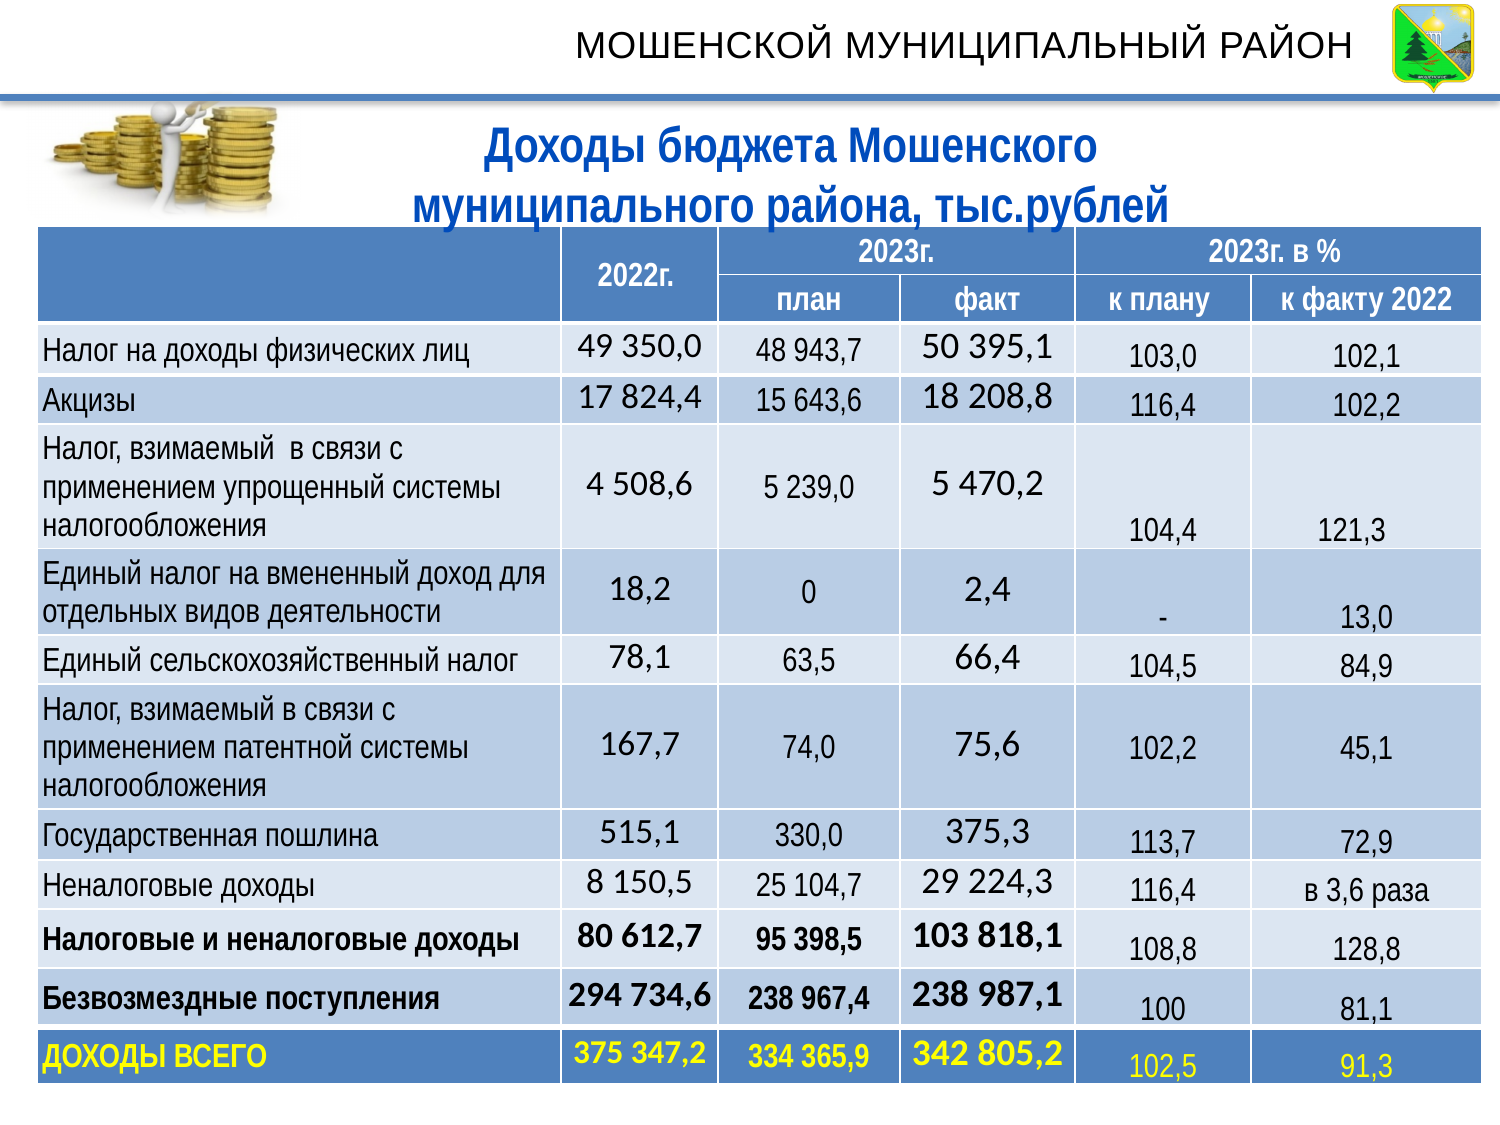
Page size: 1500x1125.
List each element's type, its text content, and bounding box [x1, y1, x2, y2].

table_cell 116,4 [1076, 377, 1250, 423]
table_cell 45,1 [1252, 685, 1481, 808]
table_cell Налоговые и неналоговые доходы [38, 910, 560, 967]
table_cell 74,0 [719, 685, 899, 808]
table_cell 5 470,2 [901, 425, 1074, 548]
table_cell 375,3 [901, 810, 1074, 859]
table_cell 49 350,0 [562, 325, 717, 373]
table_cell Акцизы [38, 377, 560, 423]
picture [24, 98, 301, 222]
table_cell Единый сельскохозяйственный налог [38, 636, 560, 683]
table_cell 104,4 [1076, 425, 1250, 548]
table_cell 18 208,8 [901, 377, 1074, 423]
table_cell 102,1 [1252, 325, 1481, 373]
table_cell ДОХОДЫ ВСЕГО [38, 1030, 560, 1083]
table_cell 66,4 [901, 636, 1074, 683]
table_cell 80 612,7 [562, 910, 717, 967]
table_cell 238 967,4 [719, 969, 899, 1024]
picture [1391, 2, 1475, 94]
table_cell 294 734,6 [562, 969, 717, 1024]
table_cell 91,3 [1252, 1030, 1481, 1083]
table_cell 104,5 [1076, 636, 1250, 683]
table_cell 121,3 [1252, 425, 1481, 548]
text_box Доходы бюджета Мошенского муниципального района, тыс.рублей [324, 154, 1258, 191]
table_cell 103,0 [1076, 325, 1250, 373]
table_cell 2,4 [901, 549, 1074, 634]
table_cell 13,0 [1252, 549, 1481, 634]
table_cell 334 365,9 [719, 1030, 899, 1083]
table_cell 128,8 [1252, 910, 1481, 967]
table_cell 515,1 [562, 810, 717, 859]
table_cell в 3,6 раза [1252, 861, 1481, 908]
table_header 2023г. [719, 227, 1074, 274]
table_cell 113,7 [1076, 810, 1250, 859]
table_cell к плану [1076, 275, 1250, 321]
table_cell 342 805,2 [901, 1030, 1074, 1083]
table_cell 81,1 [1252, 969, 1481, 1024]
table_cell 167,7 [562, 685, 717, 808]
table_cell Государственная пошлина [38, 810, 560, 859]
table_header 2022г. [562, 227, 717, 321]
table_cell Налог, взимаемый в связи с применением упрощенный системы налогообложения [38, 425, 560, 548]
table_cell 8 150,5 [562, 861, 717, 908]
table_cell 375 347,2 [562, 1030, 717, 1083]
table_cell 72,9 [1252, 810, 1481, 859]
table_cell 50 395,1 [901, 325, 1074, 373]
table_cell Единый налог на вмененный доход для отдельных видов деятельности [38, 549, 560, 634]
table_cell к факту 2022 [1252, 275, 1481, 321]
table_header [38, 227, 560, 321]
table_cell 4 508,6 [562, 425, 717, 548]
table_cell 108,8 [1076, 910, 1250, 967]
table_cell 102,5 [1076, 1030, 1250, 1083]
table_cell 48 943,7 [719, 325, 899, 373]
table_cell 63,5 [719, 636, 899, 683]
table_cell 103 818,1 [901, 910, 1074, 967]
table_cell 78,1 [562, 636, 717, 683]
table_cell 75,6 [901, 685, 1074, 808]
table_cell 330,0 [719, 810, 899, 859]
table_cell 238 987,1 [901, 969, 1074, 1024]
table_cell 15 643,6 [719, 377, 899, 423]
table_cell факт [901, 275, 1074, 321]
table_cell план [719, 275, 899, 321]
table_cell Неналоговые доходы [38, 861, 560, 908]
text_box МОШЕНСКОЙ МУНИЦИПАЛЬНЫЙ РАЙОН [560, 13, 1386, 74]
table_cell Налог на доходы физических лиц [38, 325, 560, 373]
table_cell 102,2 [1076, 685, 1250, 808]
table_cell 17 824,4 [562, 377, 717, 423]
table_cell 100 [1076, 969, 1250, 1024]
table_cell 25 104,7 [719, 861, 899, 908]
table_cell 18,2 [562, 549, 717, 634]
table_cell Безвозмездные поступления [38, 969, 560, 1024]
table_cell - [1076, 549, 1250, 634]
table_cell 95 398,5 [719, 910, 899, 967]
table_cell 84,9 [1252, 636, 1481, 683]
table_header 2023г. в % [1076, 227, 1481, 274]
table_cell Налог, взимаемый в связи с применением патентной системы налогообложения [38, 685, 560, 808]
table_cell 5 239,0 [719, 425, 899, 548]
table_cell 116,4 [1076, 861, 1250, 908]
table_cell 29 224,3 [901, 861, 1074, 908]
picture [24, 89, 301, 97]
table_cell 0 [719, 549, 899, 634]
table_cell 102,2 [1252, 377, 1481, 423]
